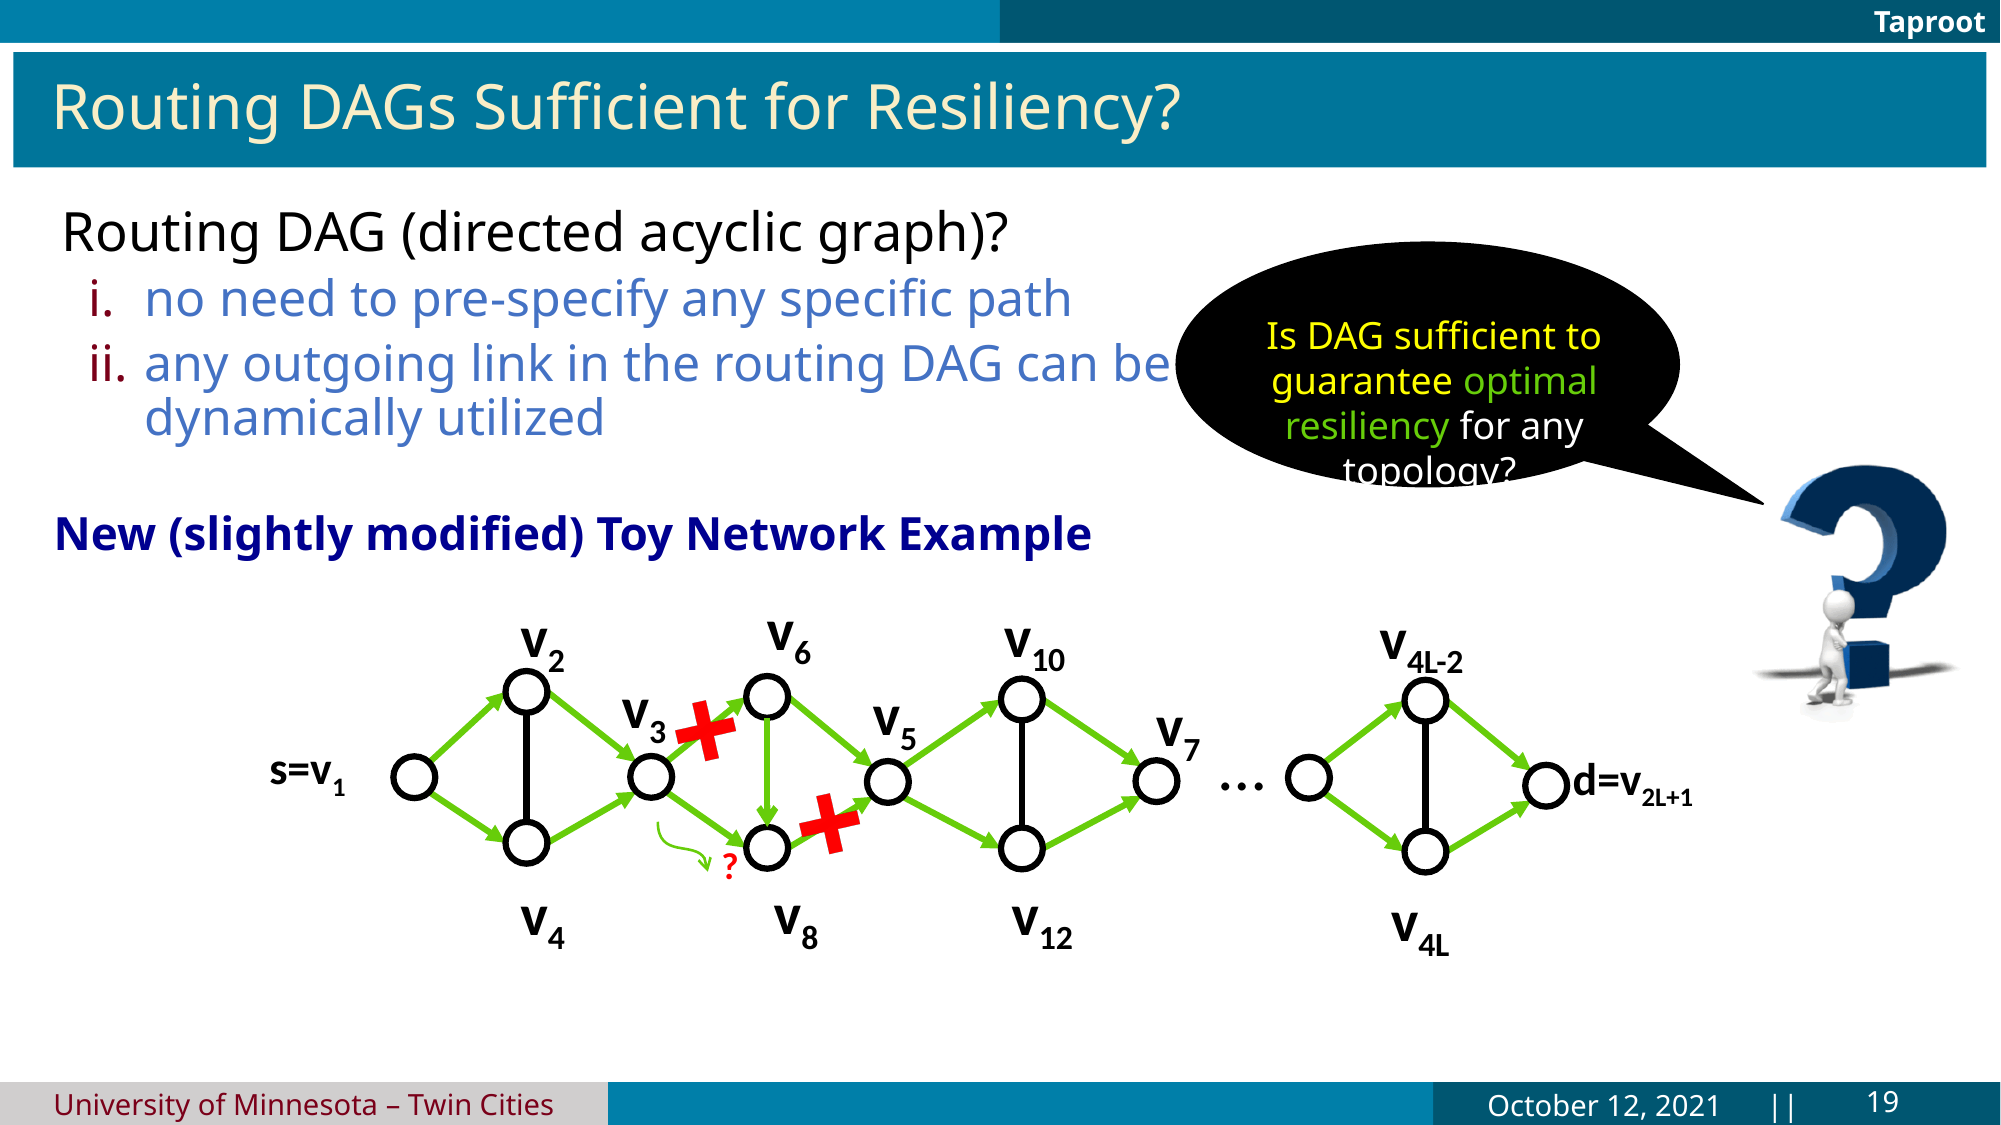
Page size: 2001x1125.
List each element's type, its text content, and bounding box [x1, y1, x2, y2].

picture [800, 795, 858, 853]
text_box New (slightly modified) Toy Network Example [39, 497, 1108, 568]
title Routing DAGs Sufficient for Resiliency? [13, 52, 1987, 168]
picture [677, 702, 734, 760]
picture [1752, 457, 1968, 727]
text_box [254, 584, 1746, 962]
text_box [657, 821, 708, 872]
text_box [1176, 242, 1680, 487]
text_box Routing DAG (directed acyclic graph)? no need to pre-specify any specific path any outgoing link in the routing DAG can be dynamically utilized [46, 197, 1257, 507]
